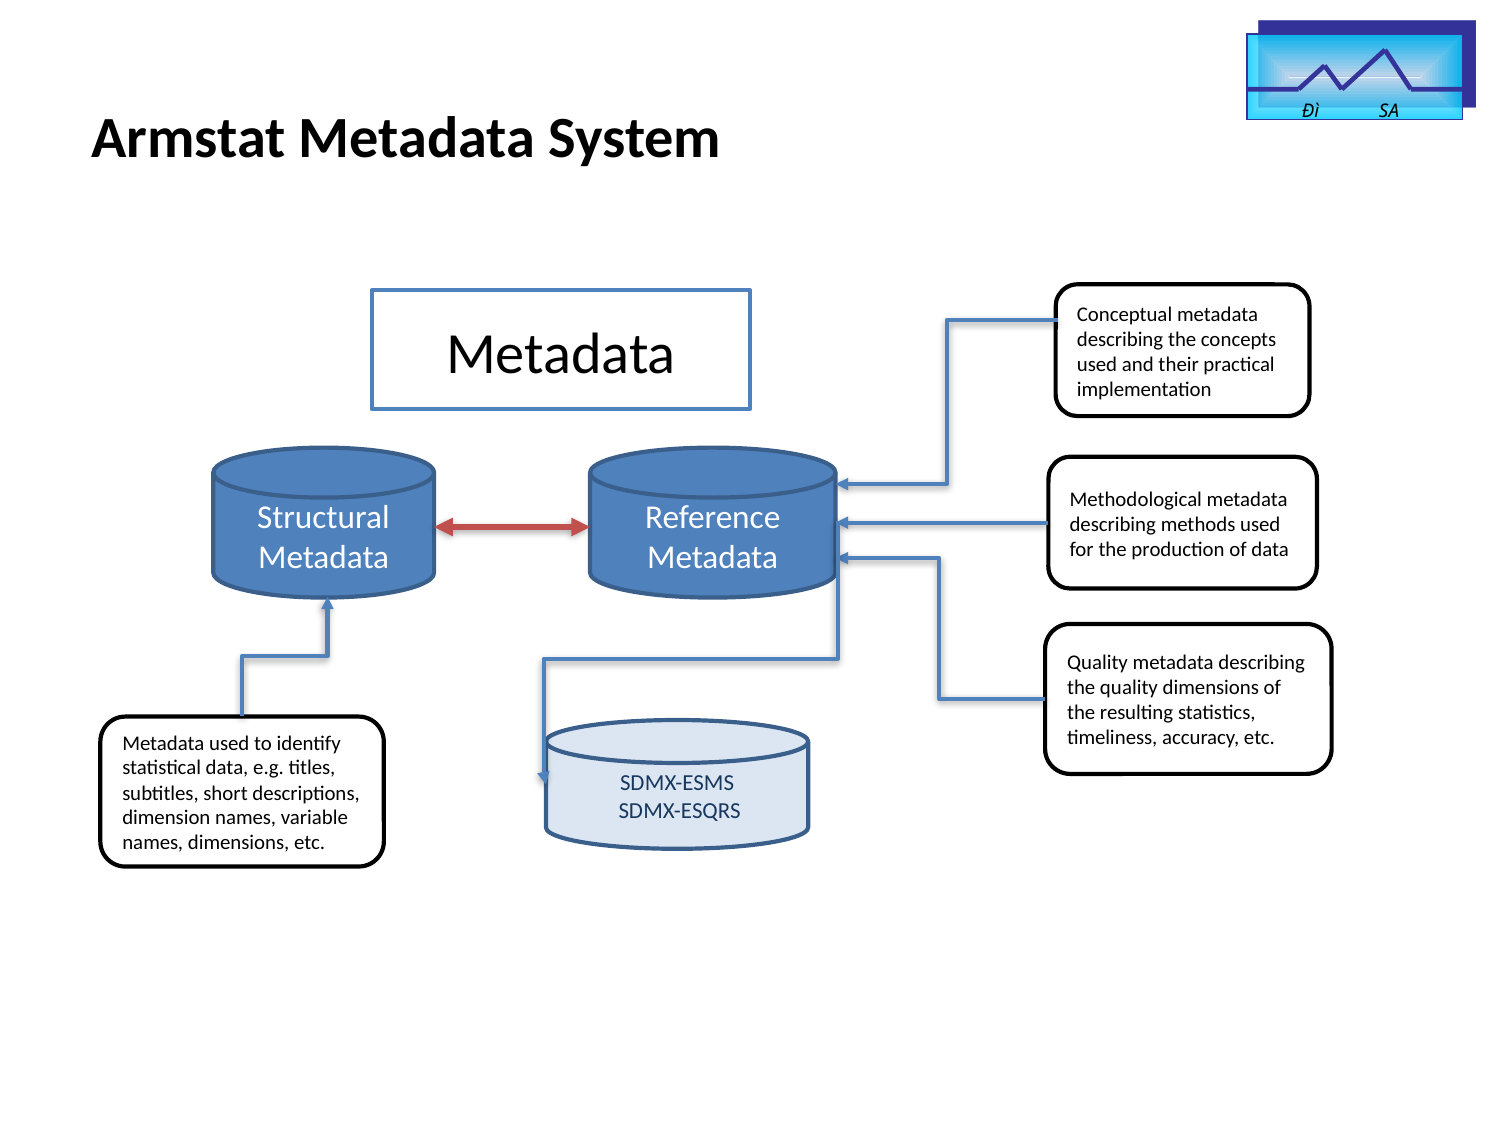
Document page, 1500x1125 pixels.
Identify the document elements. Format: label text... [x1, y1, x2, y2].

text_box Quality metadata describing the quality dimensions of the resulting statistics, timeliness, accuracy, etc. [1043, 621, 1334, 777]
text_box Methodological metadata describing methods used for the production of data [1046, 454, 1320, 591]
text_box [1246, 33, 1463, 132]
text_box Armstat Metadata System [76, 29, 1397, 207]
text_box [633, 640, 757, 677]
text_box Conceptual metadata describing the concepts used and their practical implementation [1053, 282, 1312, 419]
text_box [224, 613, 345, 700]
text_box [835, 319, 1059, 485]
text_box Metadata [370, 288, 752, 411]
text_box Reference Metadata [587, 445, 838, 600]
text_box Structural Metadata [211, 445, 437, 600]
text_box SDMX-ESMS SDMX-ESQRS [543, 717, 811, 851]
text_box Metadata used to identify statistical data, e.g. titles, subtitles, short descriptions, dimension names, variable names, dimensions, etc. [98, 714, 386, 869]
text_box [835, 557, 1046, 700]
